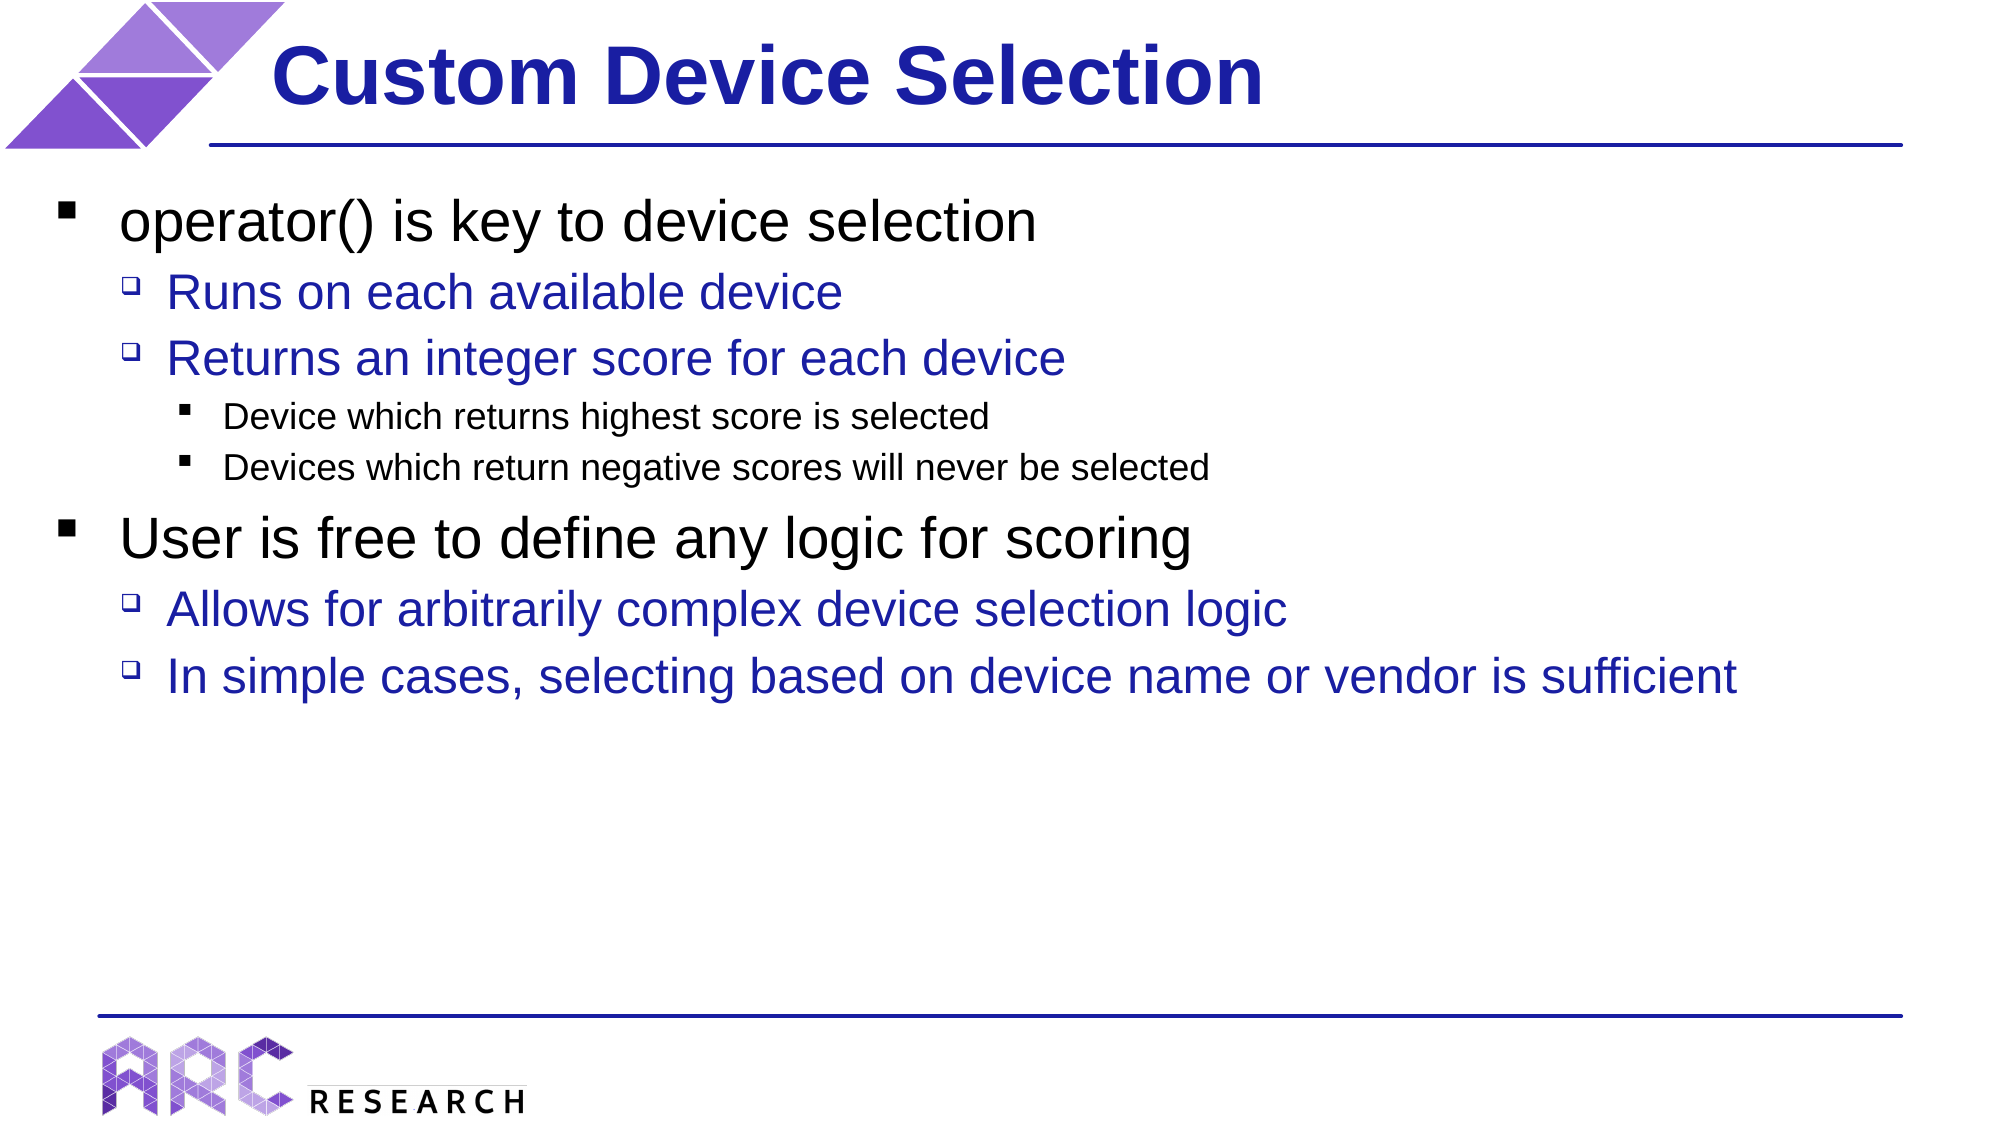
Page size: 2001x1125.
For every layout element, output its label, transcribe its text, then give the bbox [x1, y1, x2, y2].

title Custom Device Selection [249, 0, 1796, 143]
picture [307, 1083, 527, 1116]
list operator() is key to device selection Runs on each available device Returns an integer score for each device Device which returns highest score is selected Devices which return negative scores will never be selected User is free to define any logic for scoring Allows for arbitrarily complex device selection logic In simple cases, selecting based on device name or vendor is sufficient [43, 182, 1958, 1017]
picture [99, 1036, 296, 1119]
